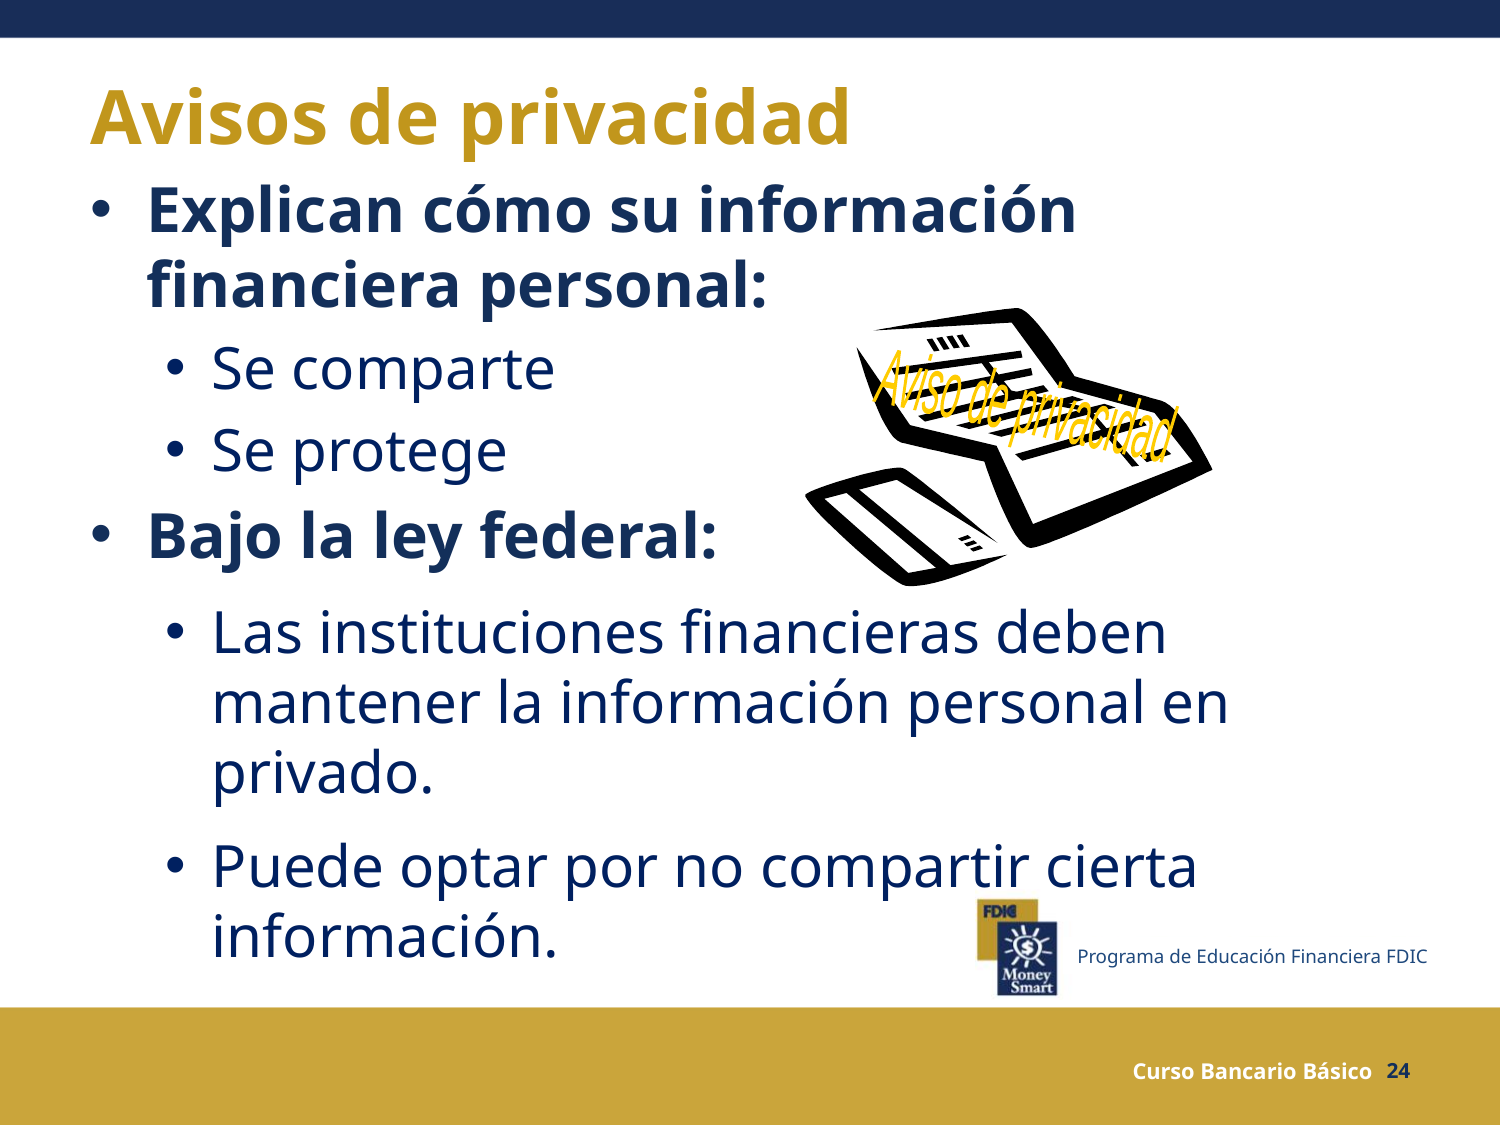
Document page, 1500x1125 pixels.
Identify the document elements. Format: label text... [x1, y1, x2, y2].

list Explican cómo su información financiera personal: Se comparte Se protege Bajo la ley federal: Las instituciones financieras deben mantener la información personal en privado. Puede optar por no compartir cierta información. [74, 162, 1426, 913]
title Avisos de privacidad [74, 62, 1426, 162]
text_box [799, 306, 1213, 591]
picture [0, 0, 1500, 1125]
